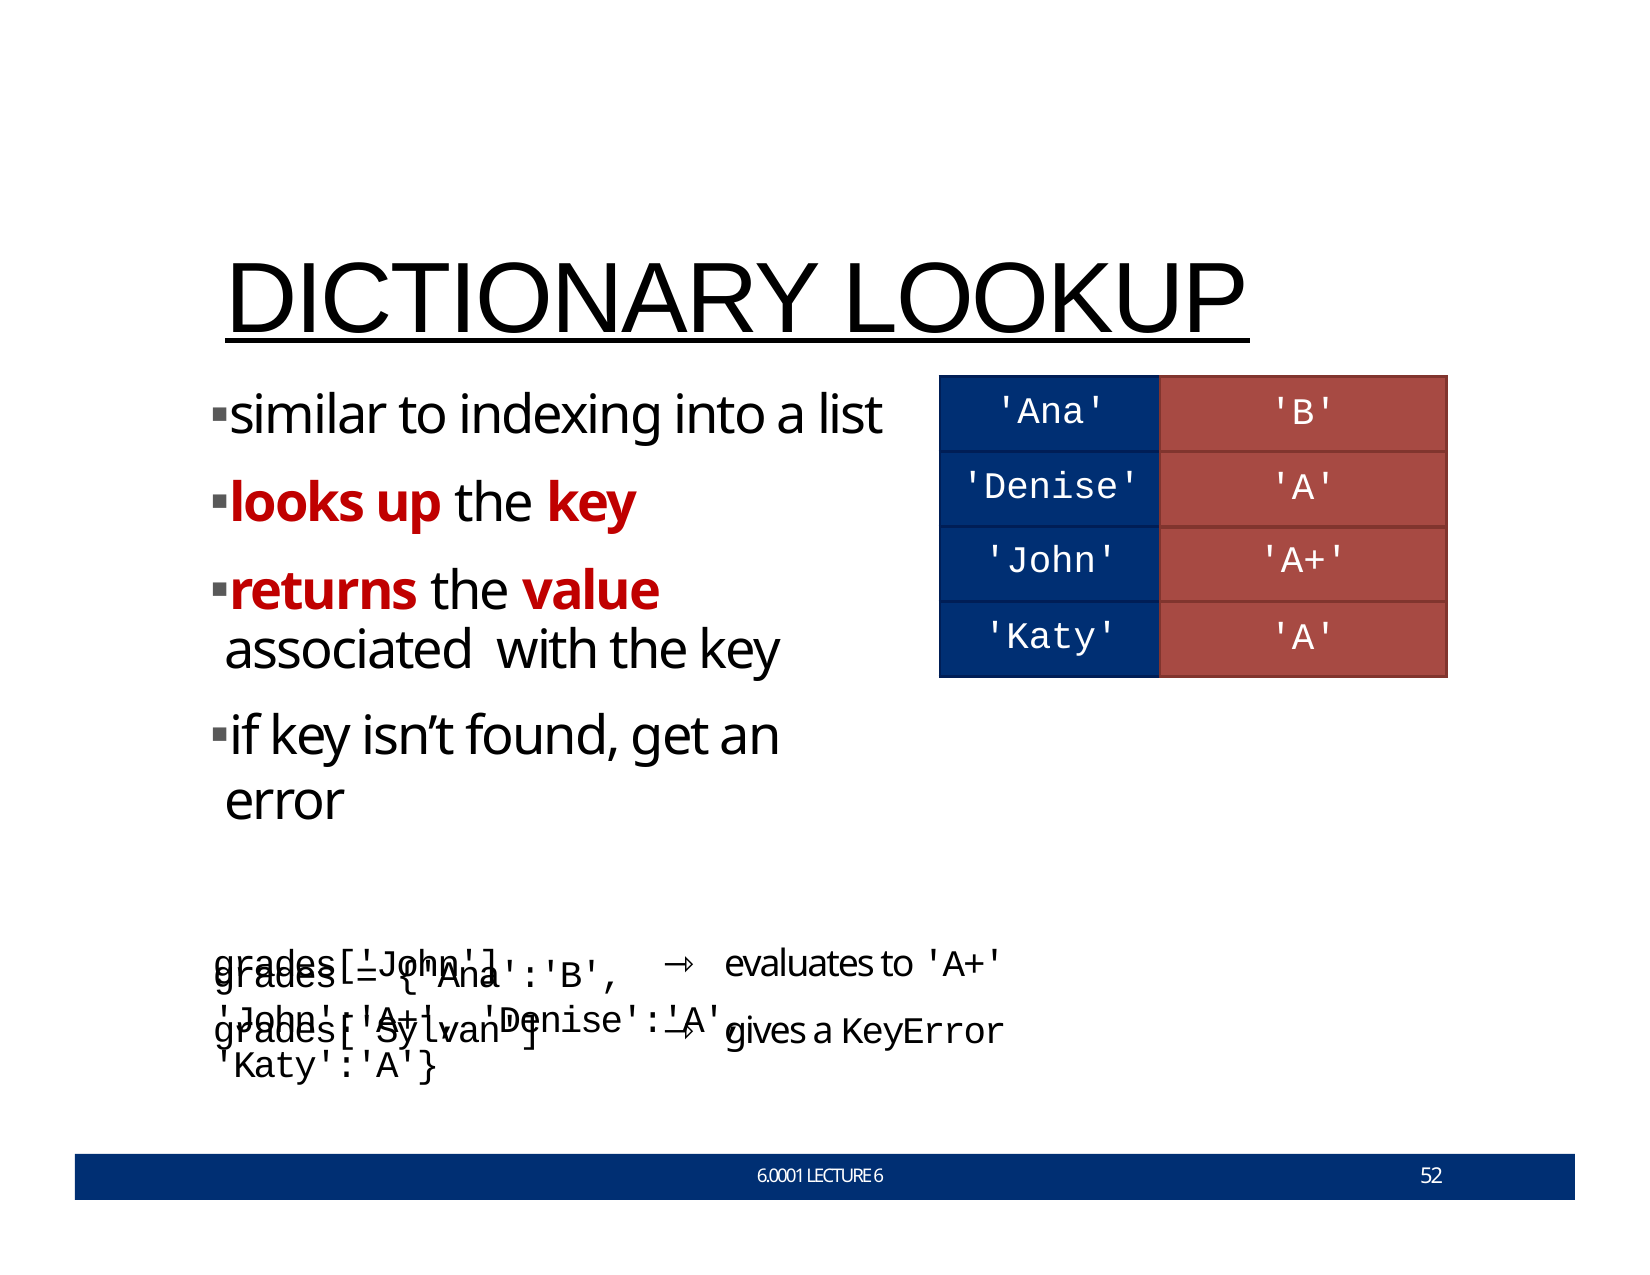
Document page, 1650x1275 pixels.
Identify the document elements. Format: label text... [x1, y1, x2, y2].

text_box similar to indexing into a list looks up the key returns the value associated with the key if key isn’t found, get an error grades = {'Ana':'B', 'John':'A+', 'Denise':'A', 'Katy':'A'} [207, 355, 1543, 1085]
text_box 52 [1413, 1160, 1447, 1192]
text_box ⇾ evaluates to 'A+' ⇾ gives a KeyError [660, 915, 1016, 1051]
title DICTIONARY LOOKUP [222, 128, 1450, 355]
text_box grades['John'] grades['Sylvan'] [210, 915, 576, 1051]
footer 6.0001 LECTURE 6 [754, 1162, 897, 1275]
